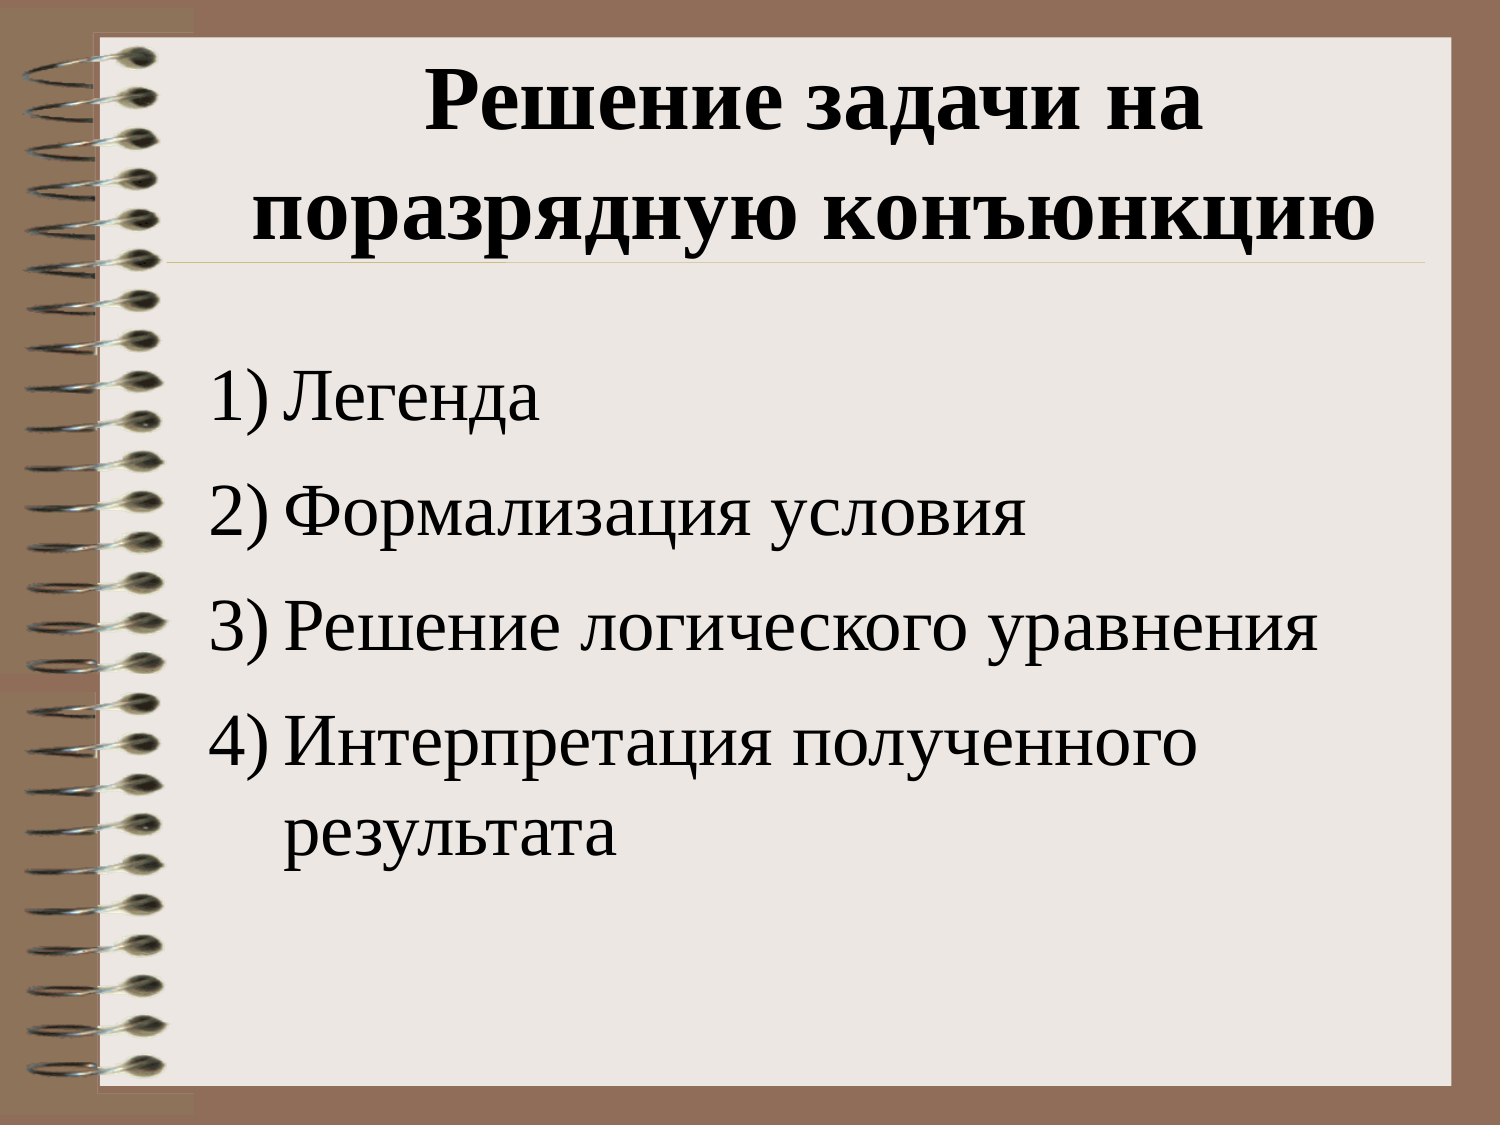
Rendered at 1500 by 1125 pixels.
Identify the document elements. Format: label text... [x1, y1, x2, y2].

picture [0, 692, 194, 1115]
text_box Легенда Формализация условия Решение логического уравнения Интерпретация полученного результата [193, 338, 1411, 878]
text_box Решение задачи на поразрядную конъюнкцию [171, 30, 1459, 266]
picture [0, 8, 194, 674]
